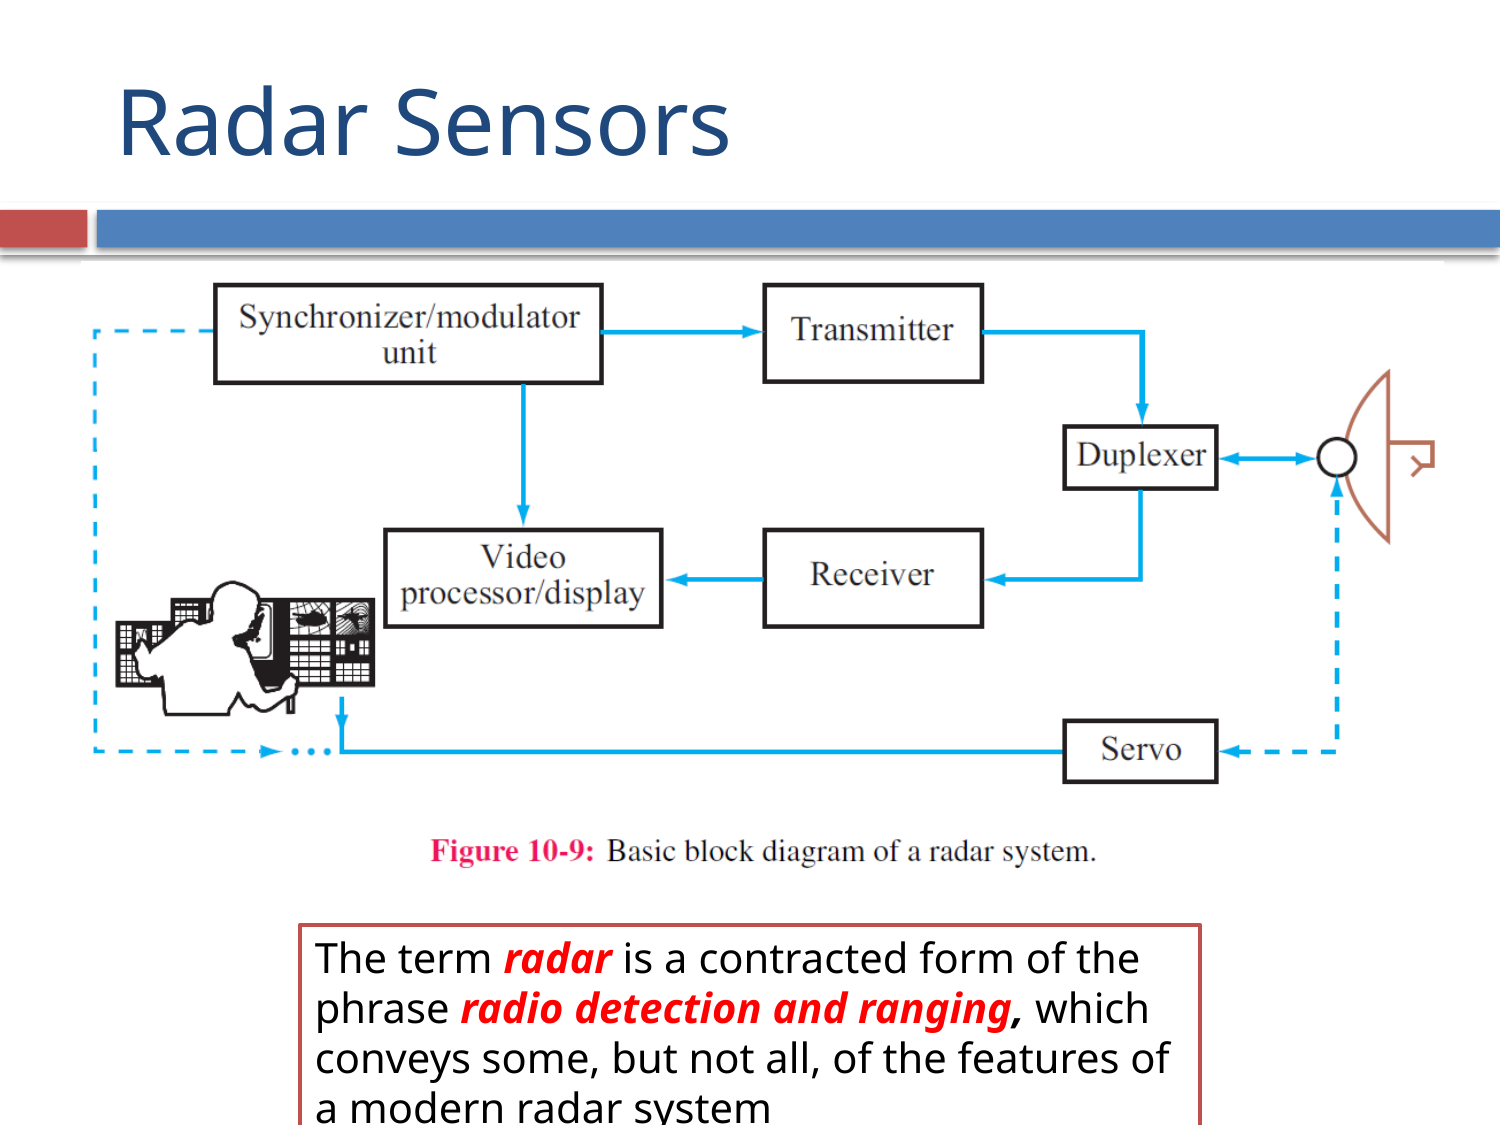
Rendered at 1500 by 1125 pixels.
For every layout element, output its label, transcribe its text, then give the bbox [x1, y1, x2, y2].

text_box Radar Sensors [100, 37, 1438, 200]
text_box The term radar is a contracted form of the phrase radio detection and ranging, which conveys some, but not all, of the features of a modern radar system [298, 923, 1202, 1125]
picture [80, 261, 1445, 876]
